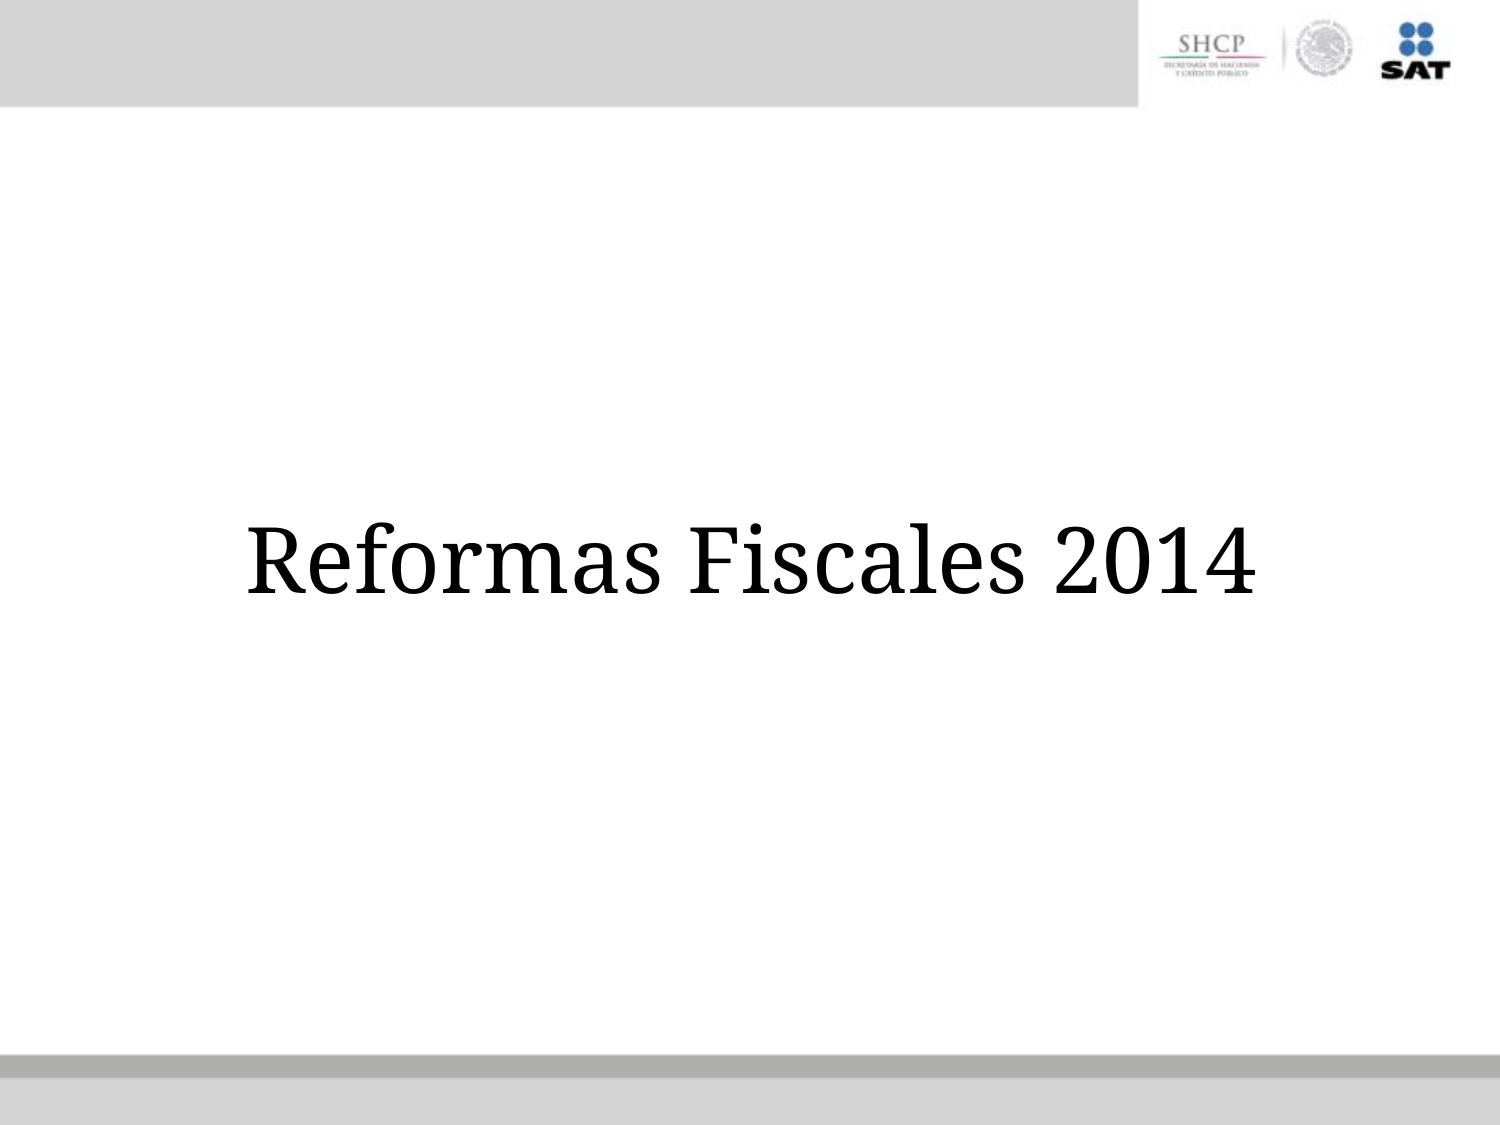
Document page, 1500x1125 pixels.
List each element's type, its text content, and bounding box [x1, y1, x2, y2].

text_box Reformas Fiscales 2014 [56, 494, 1446, 620]
picture [0, 0, 1500, 1125]
